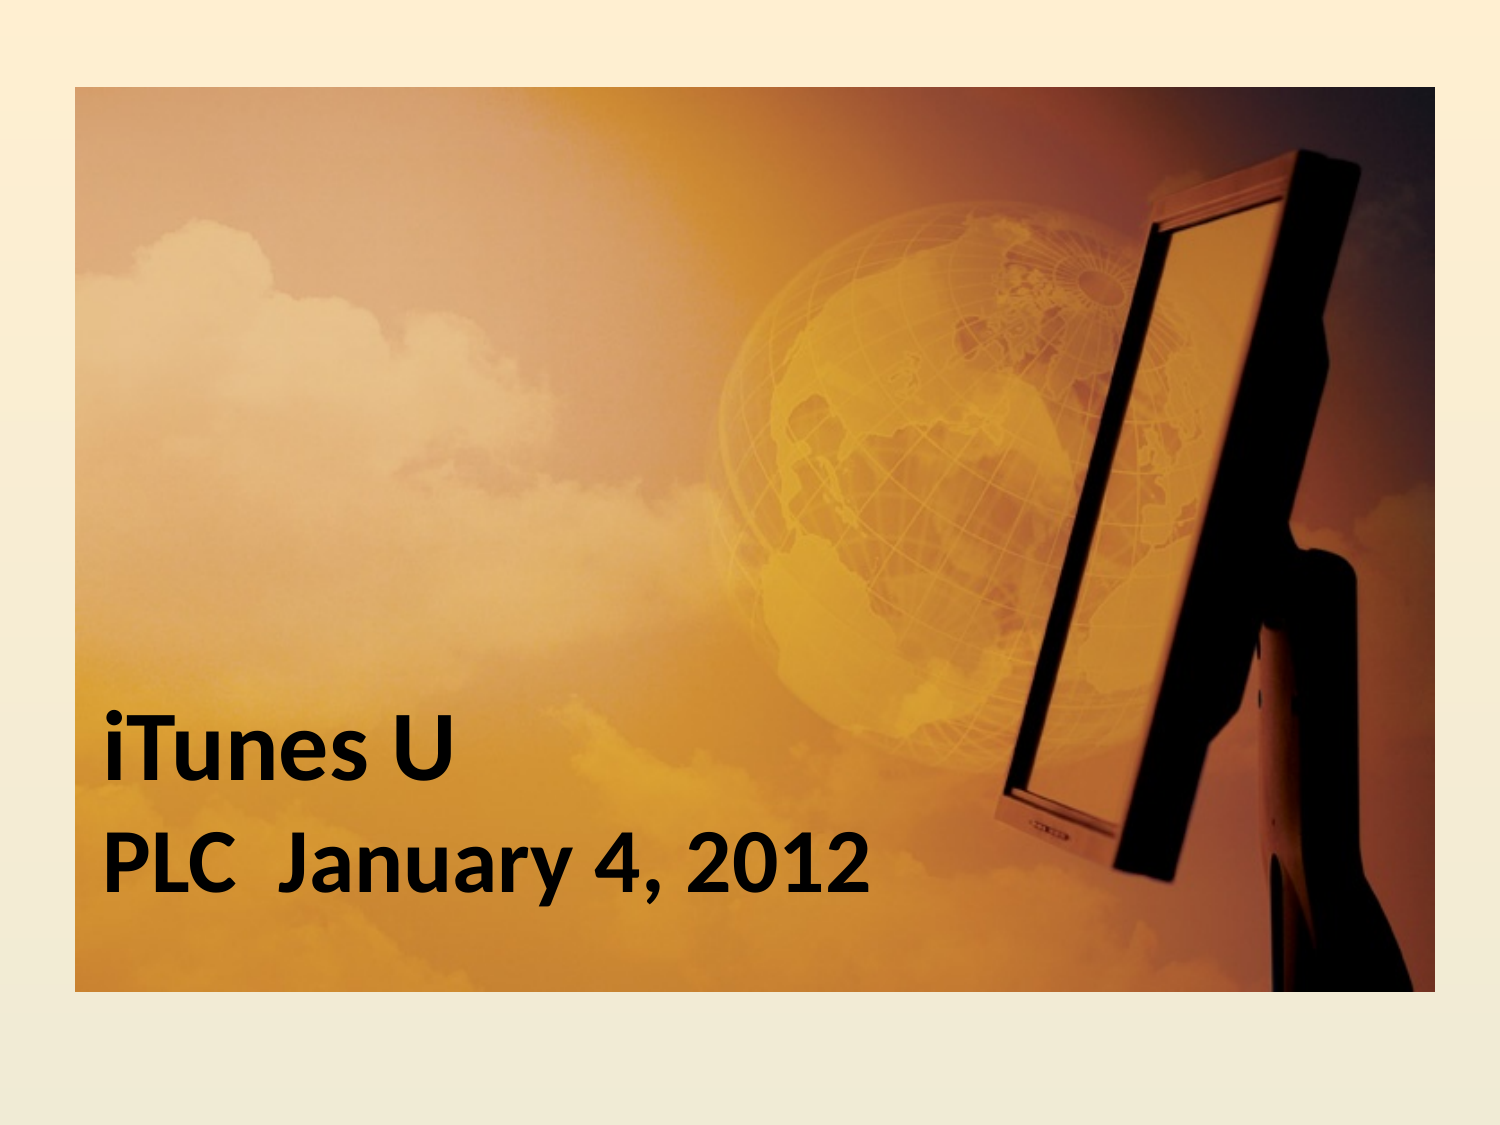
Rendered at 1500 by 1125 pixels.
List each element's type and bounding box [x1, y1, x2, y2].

picture [74, 87, 1436, 993]
